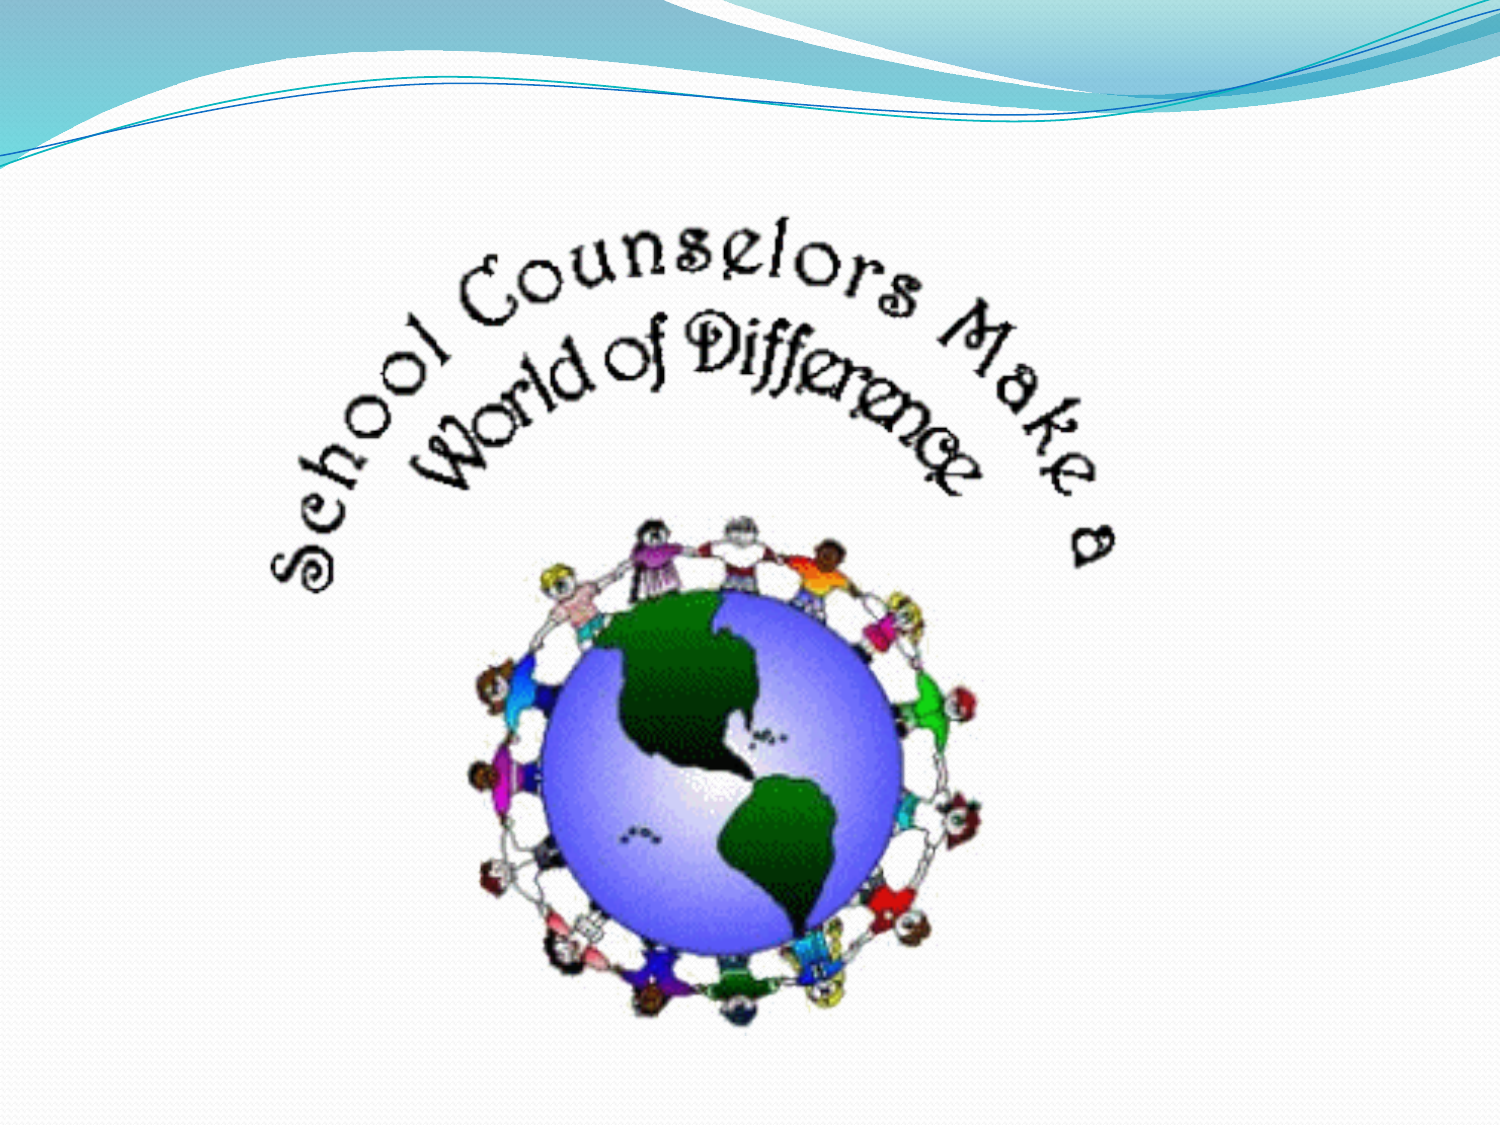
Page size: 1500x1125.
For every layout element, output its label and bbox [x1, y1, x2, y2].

list [262, 211, 1126, 1036]
